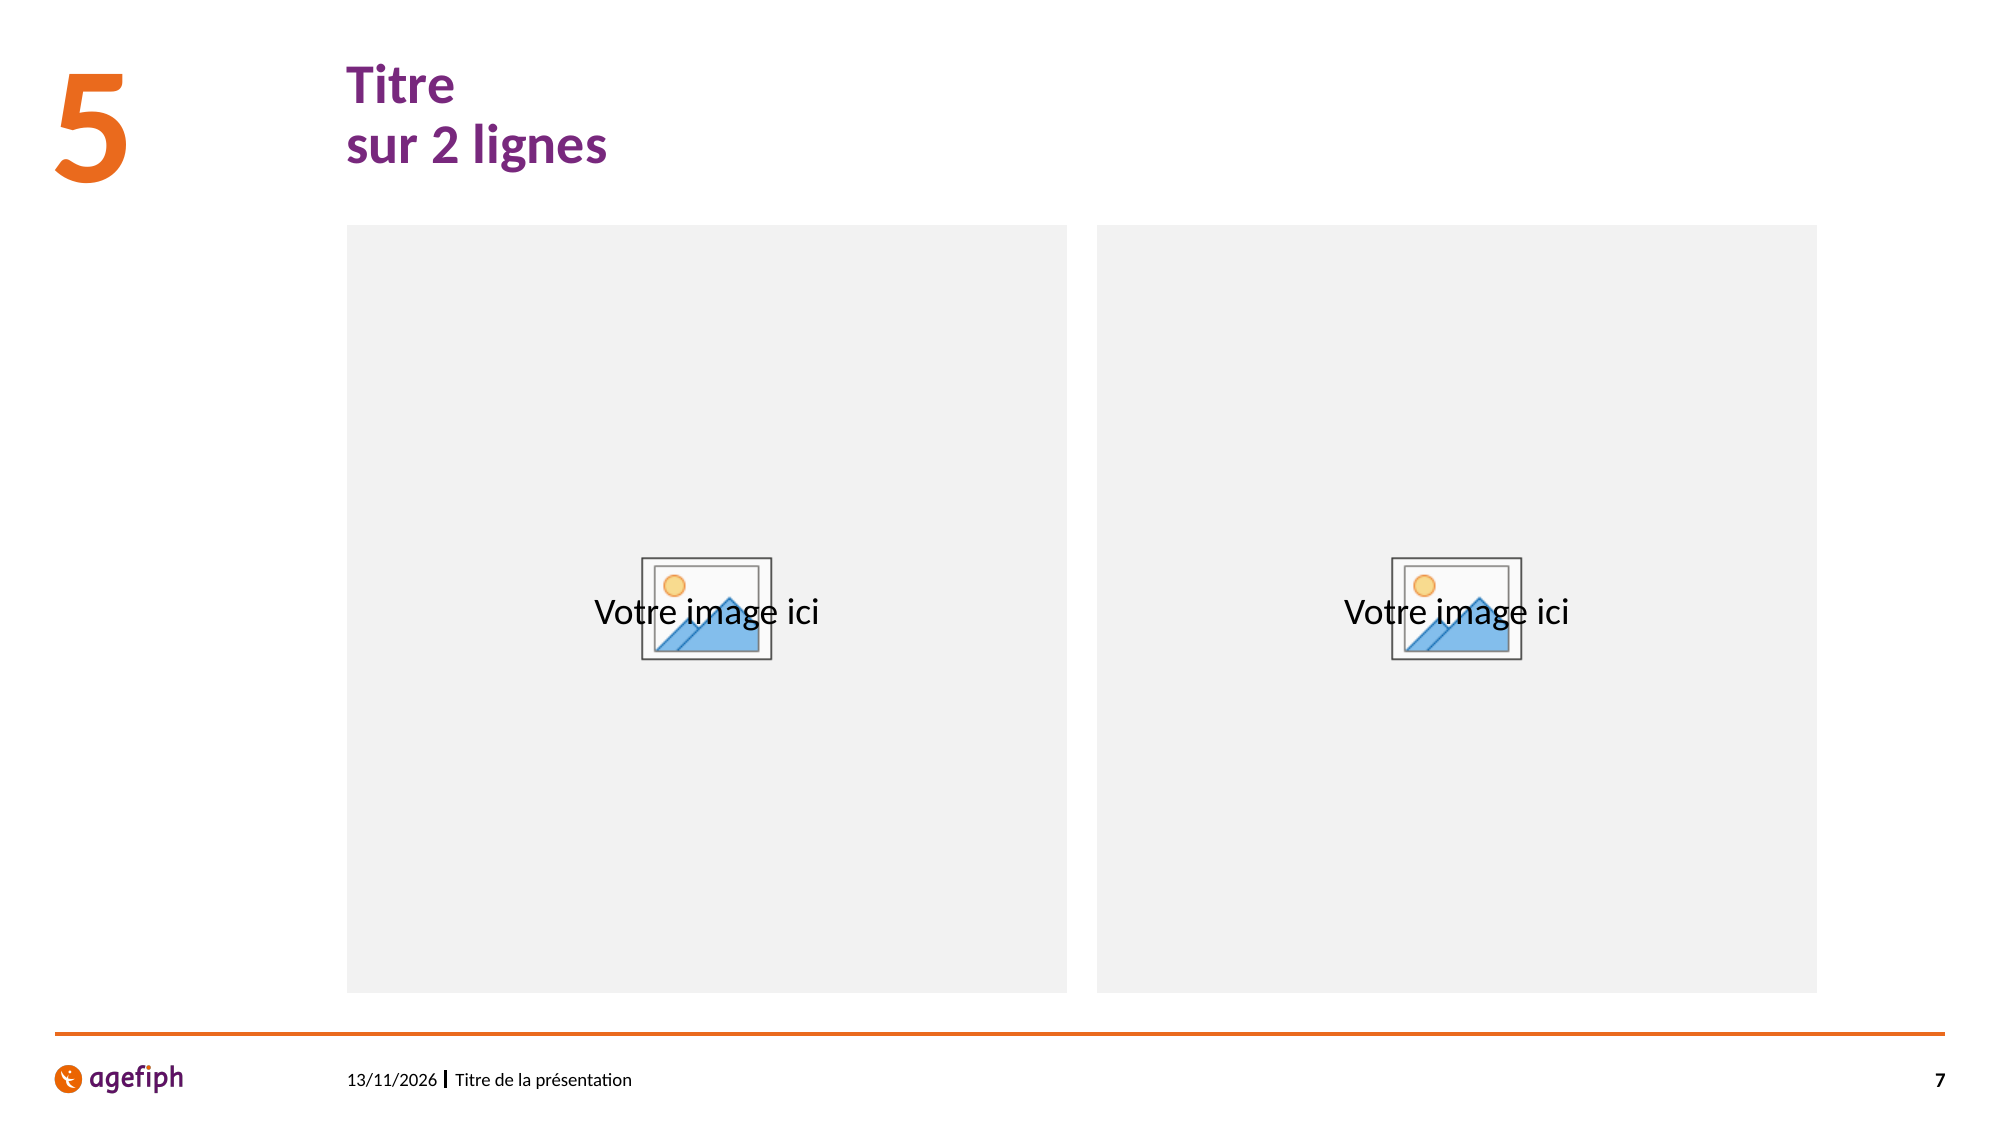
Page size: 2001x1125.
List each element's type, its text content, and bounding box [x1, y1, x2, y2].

list 5 [50, 38, 293, 177]
title Titre sur 2 lignes [346, 54, 1943, 177]
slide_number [346, 1051, 441, 1107]
footer Titre de la présentation [455, 1051, 1772, 1107]
picture [1096, 224, 1818, 994]
picture [346, 224, 1068, 994]
picture [46, 1056, 191, 1102]
slide_number 7 [1790, 1051, 1946, 1107]
